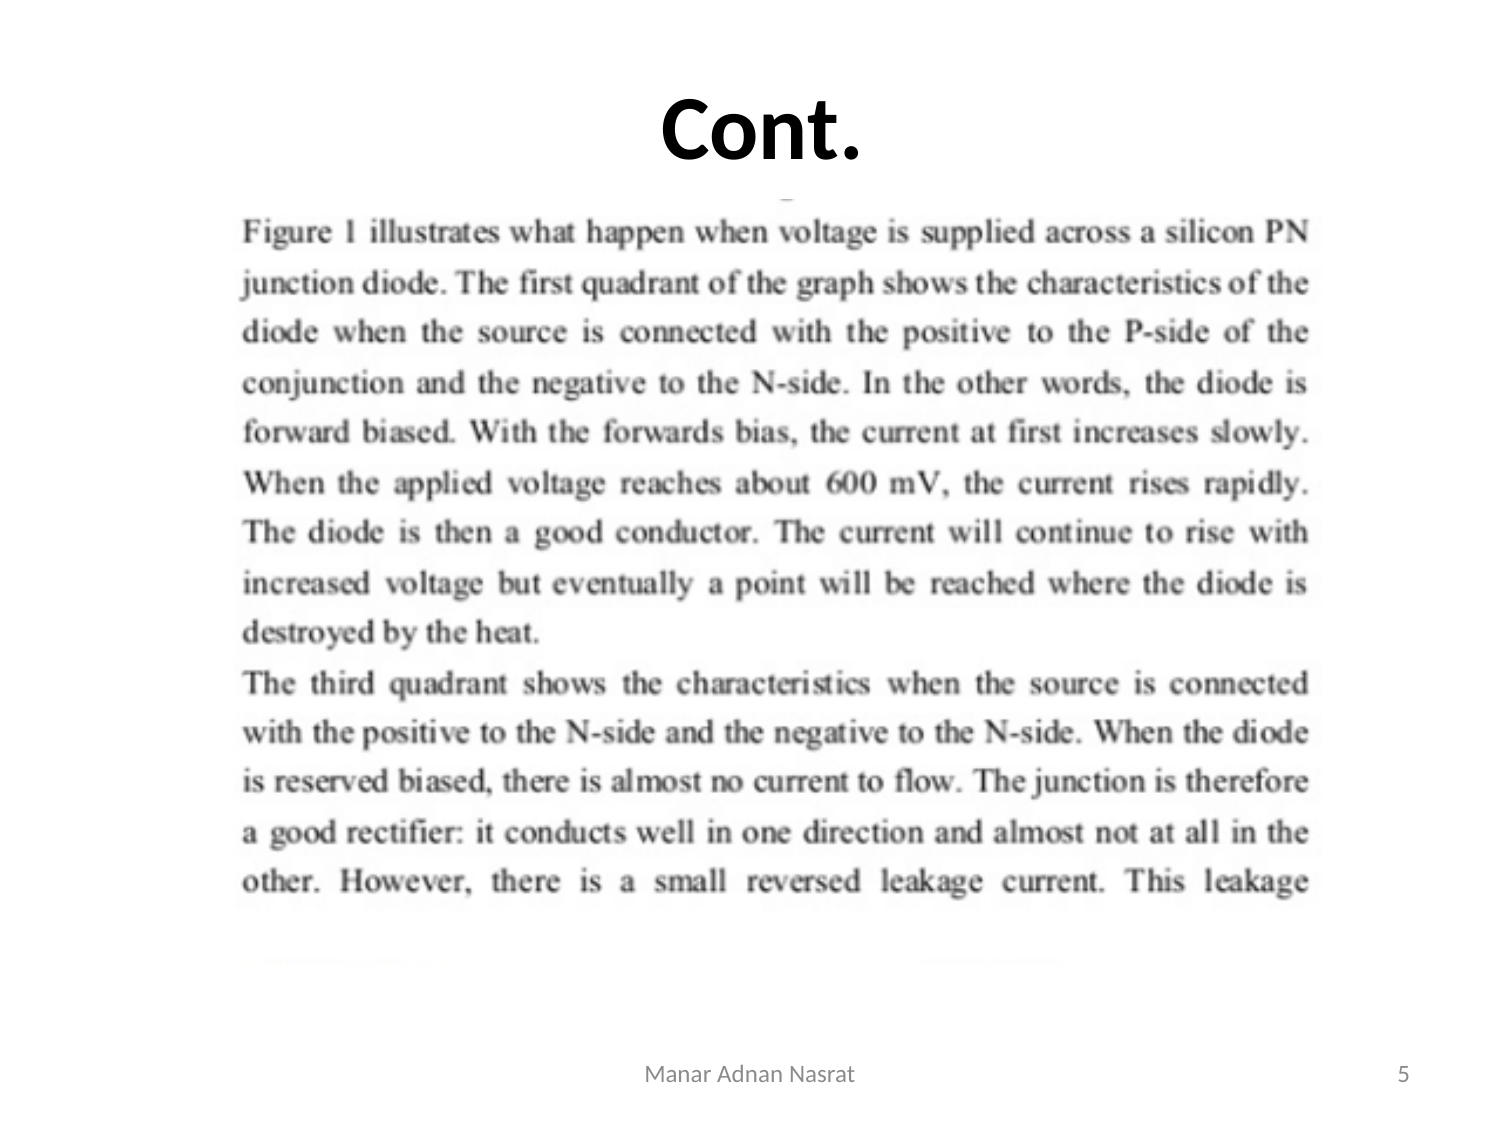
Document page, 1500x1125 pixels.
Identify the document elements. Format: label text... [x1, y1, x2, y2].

title Cont. [99, 45, 1425, 200]
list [174, 199, 1408, 983]
footer Manar Adnan Nasrat [512, 1042, 988, 1103]
slide_number 5 [1074, 1042, 1425, 1103]
